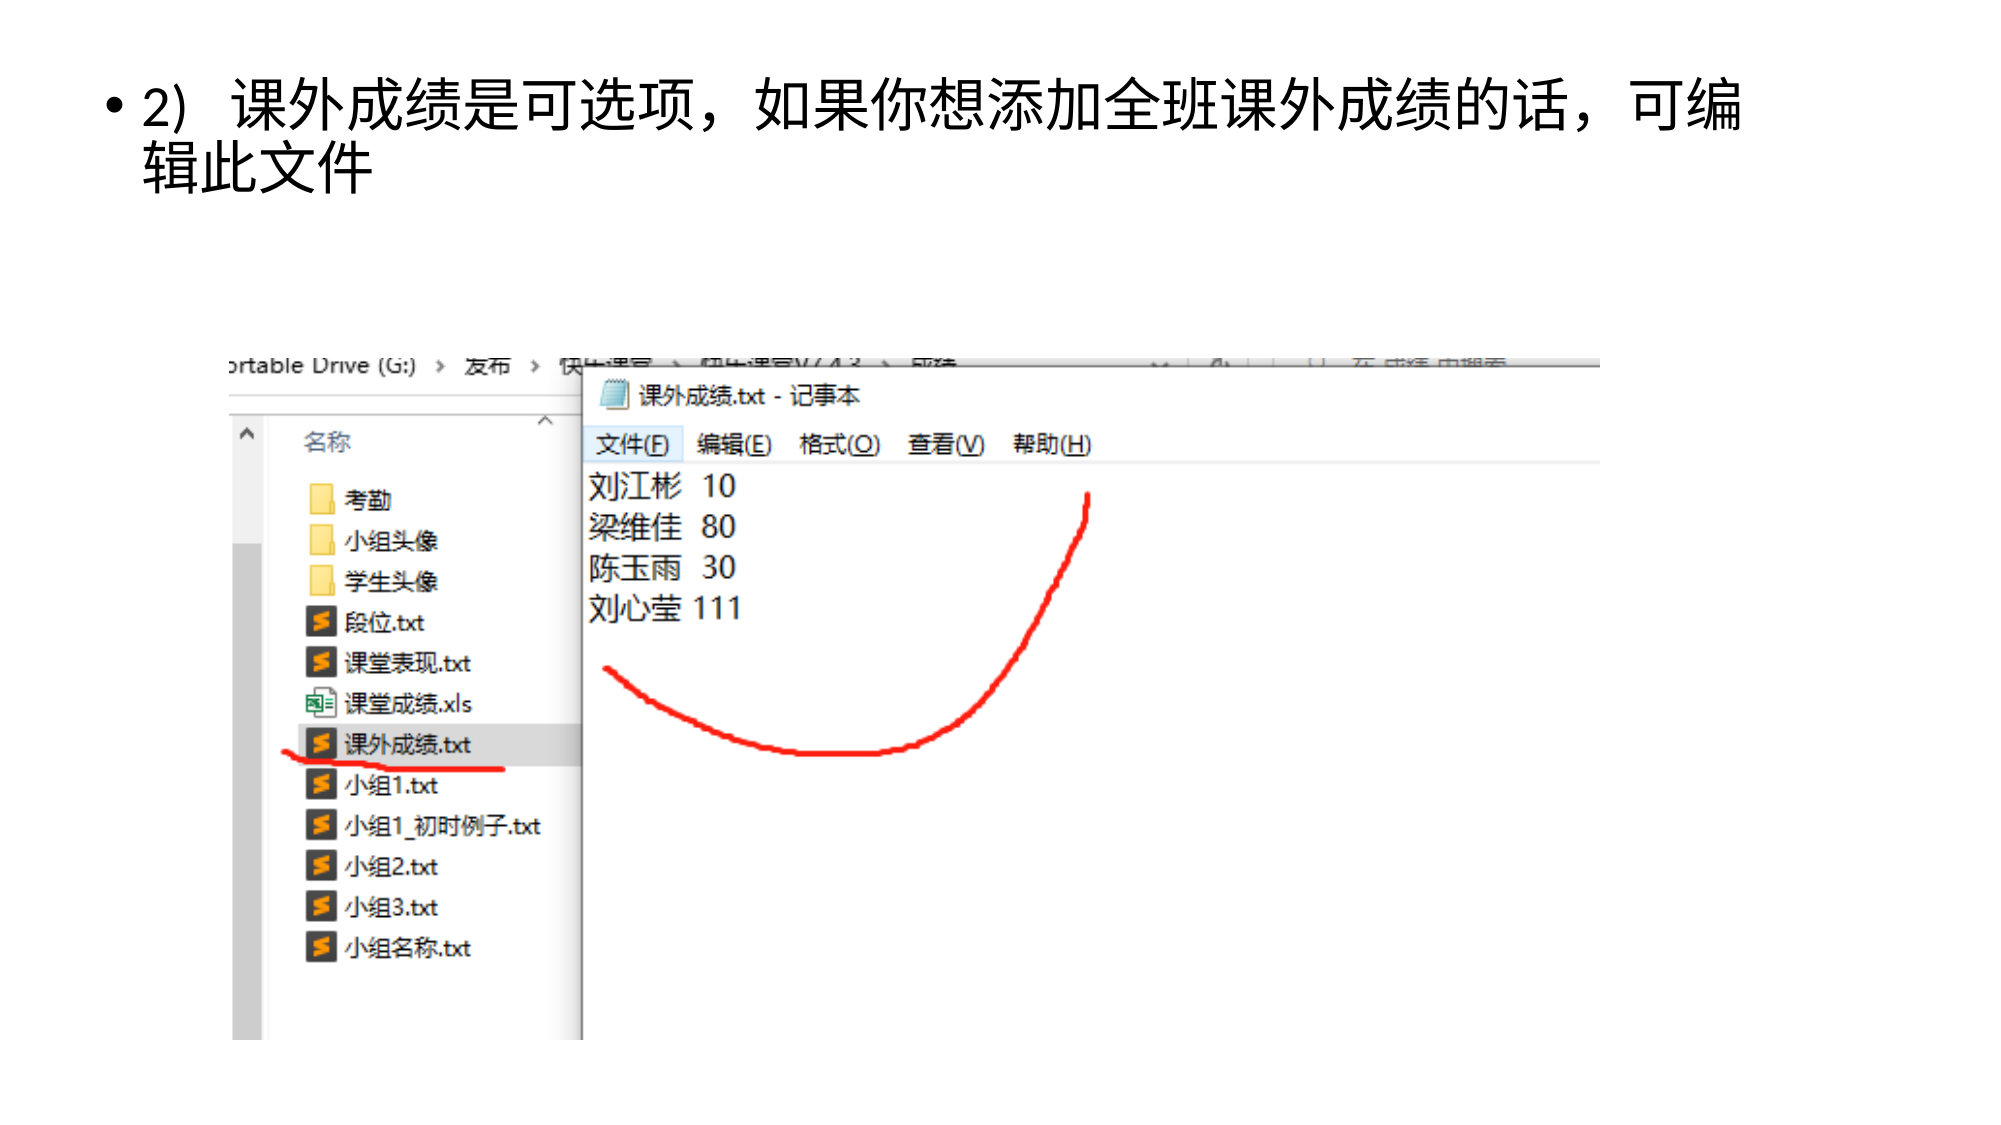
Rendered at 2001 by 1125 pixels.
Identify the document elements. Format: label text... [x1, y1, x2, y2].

picture [229, 358, 1601, 1040]
list 2) 课外成绩是可选项，如果你想添加全班课外成绩的话，可编辑此文件 [89, 0, 1812, 1125]
